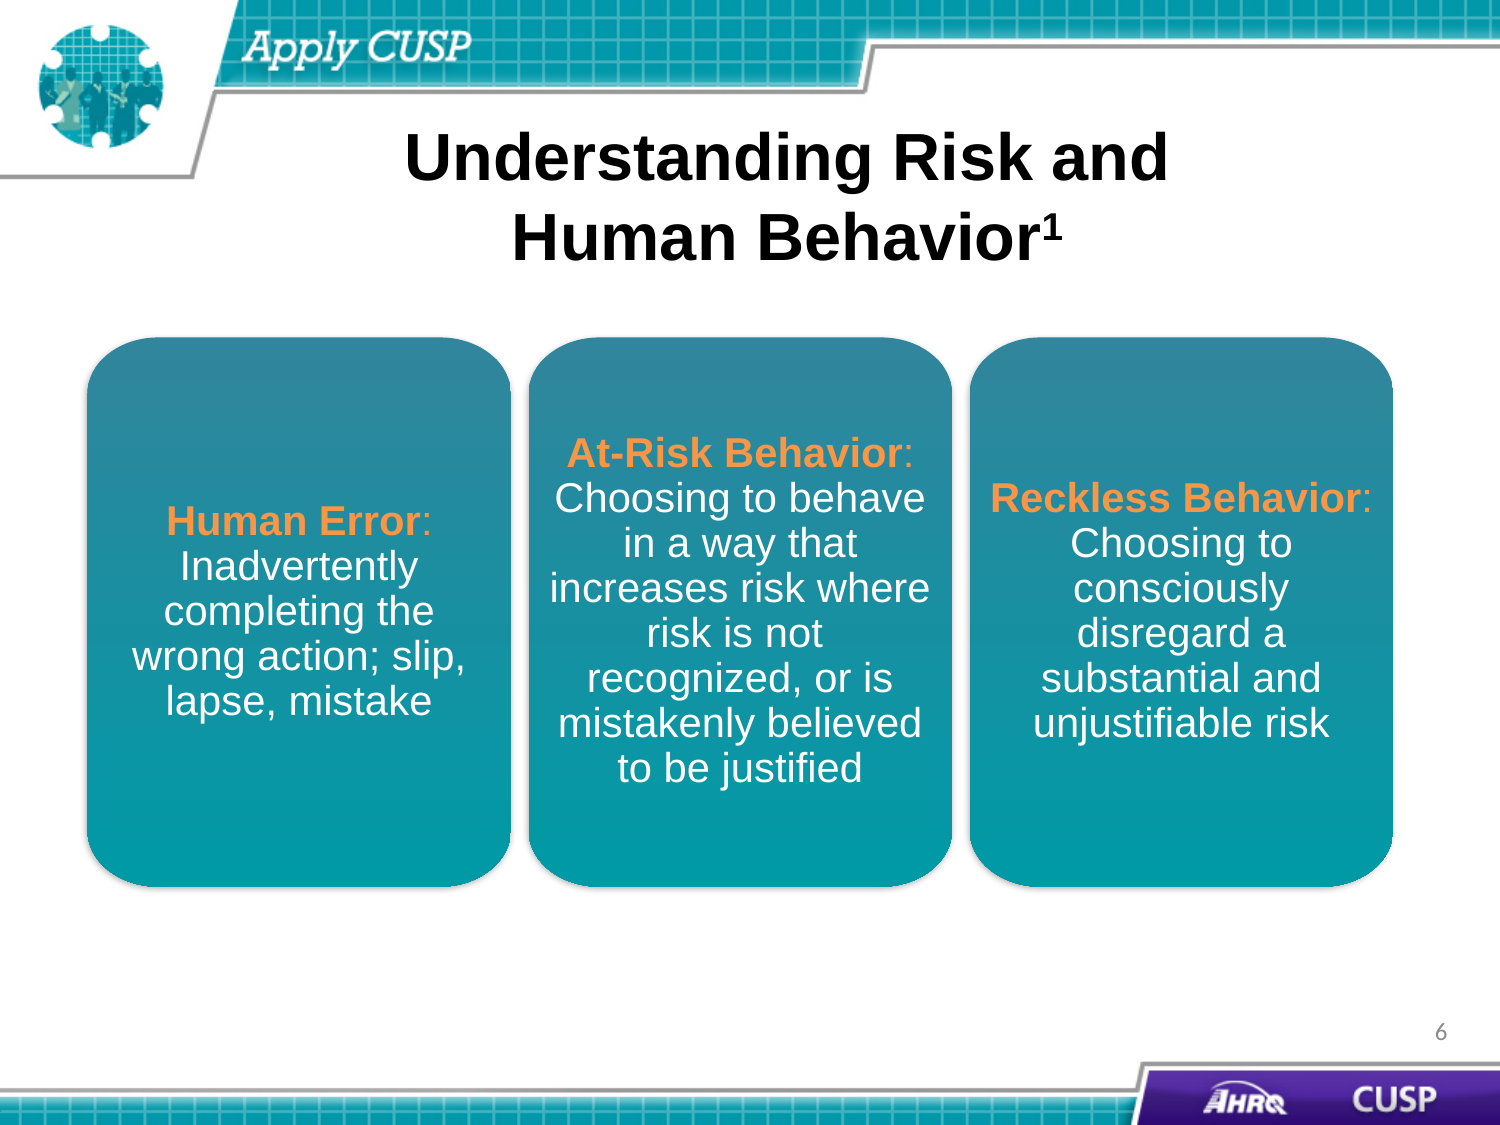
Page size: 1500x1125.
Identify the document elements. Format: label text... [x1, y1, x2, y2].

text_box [87, 337, 1394, 887]
slide_number 6 [1112, 999, 1463, 1060]
picture [0, 0, 1500, 1125]
title Understanding Risk and Human Behavior1 [112, 99, 1463, 288]
